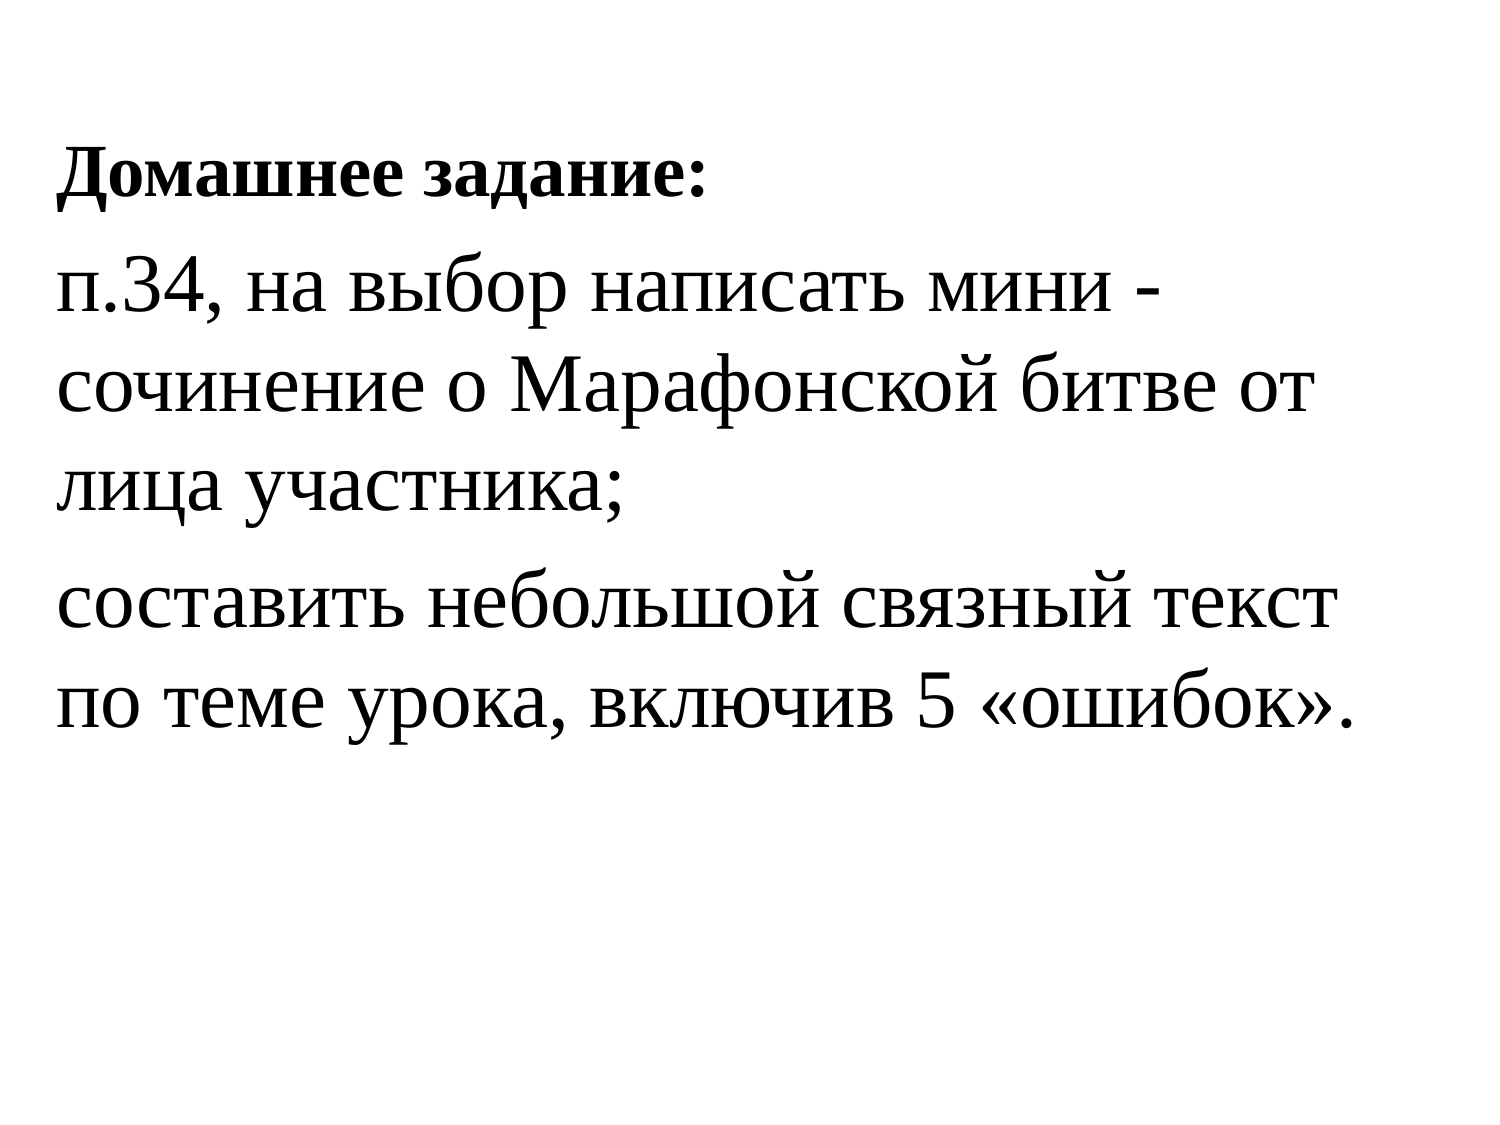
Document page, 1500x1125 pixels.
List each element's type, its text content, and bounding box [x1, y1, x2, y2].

list Домашнее задание: п.34, на выбор написать мини - сочинение о Марафонской битве от лица участника; составить небольшой связный текст по теме урока, включив 5 «ошибок». [41, 113, 1392, 857]
